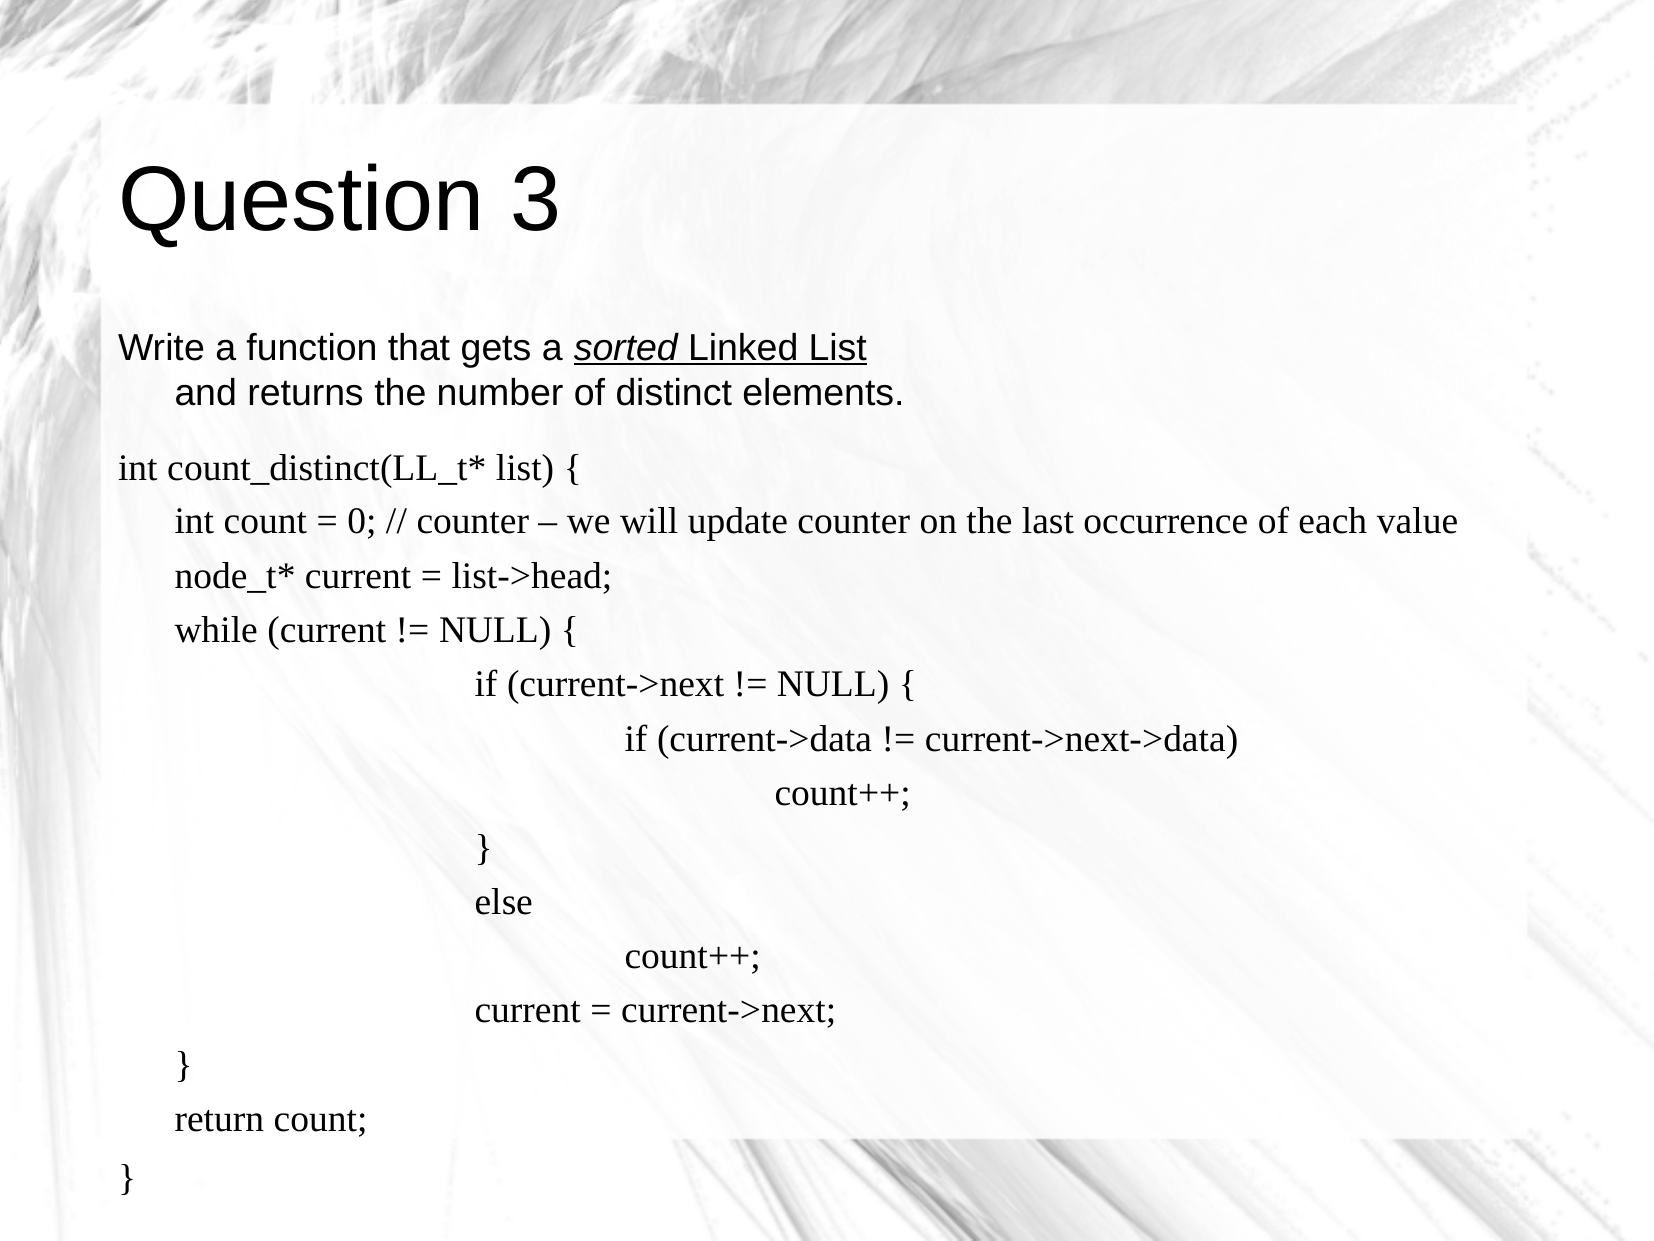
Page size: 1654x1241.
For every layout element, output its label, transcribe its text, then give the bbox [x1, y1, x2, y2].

picture [0, 0, 1654, 1241]
list Write a function that gets a sorted Linked List and returns the number of distinct elements. int count_distinct(LL_t* list) { int count = 0; // counter – we will update counter on the last occurrence of each value node_t* current = list->head; while (current != NULL) { if (current->next != NULL) { if (current->data != current->next->data) count++; } else count++; current = current->next; } return count; } [118, 319, 1571, 1109]
title Question 3 [118, 93, 1506, 299]
